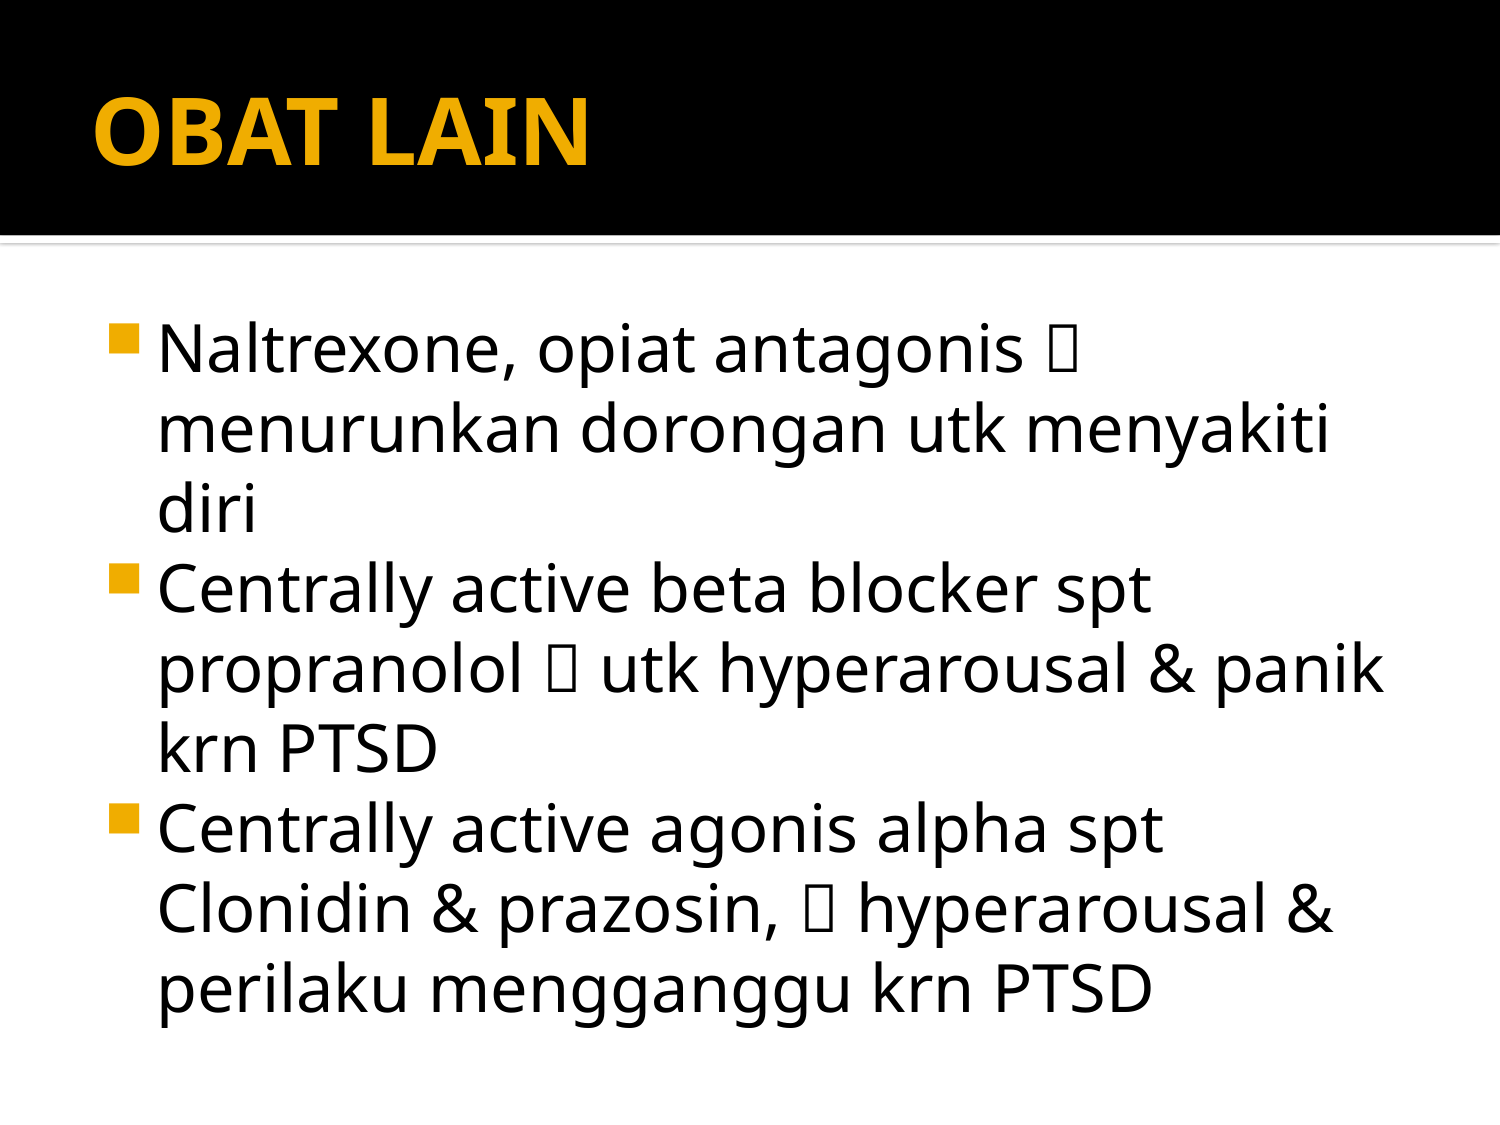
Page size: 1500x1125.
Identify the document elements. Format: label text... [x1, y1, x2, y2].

title OBAT LAIN [75, 25, 1425, 231]
list Naltrexone, opiat antagonis  menurunkan dorongan utk menyakiti diri Centrally active beta blocker spt propranolol  utk hyperarousal & panik krn PTSD Centrally active agonis alpha spt Clonidin & prazosin,  hyperarousal & perilaku mengganggu krn PTSD [75, 291, 1425, 1050]
